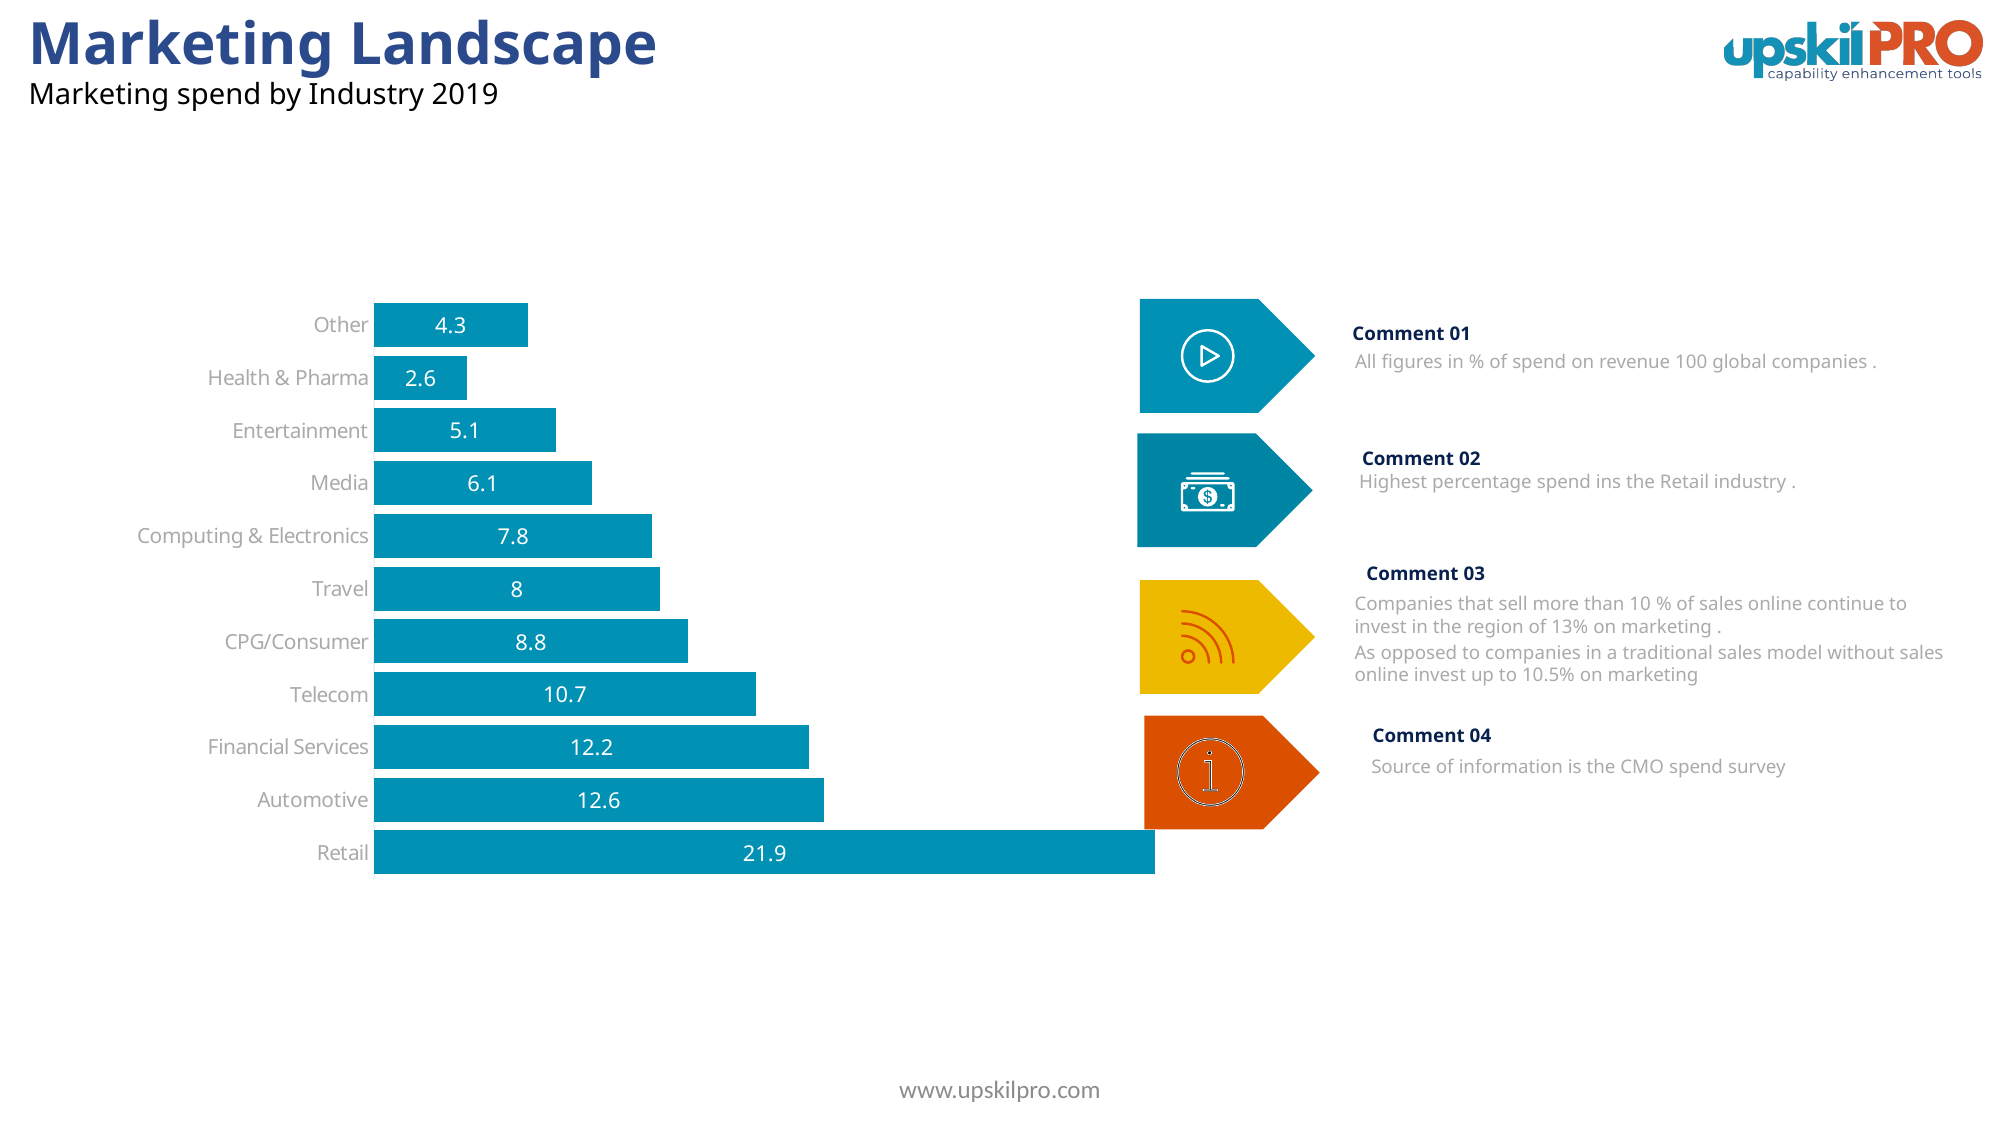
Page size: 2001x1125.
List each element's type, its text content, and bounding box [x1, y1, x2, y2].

chart [60, 265, 1266, 881]
text_box Comment 03 [1351, 554, 1500, 588]
text_box [1266, 718, 1320, 827]
picture [1724, 20, 1983, 81]
footer www.upskilpro.com [662, 1058, 1338, 1119]
picture [1168, 729, 1253, 815]
text_box All figures in % of spend on revenue 100 global companies . [1347, 345, 1891, 380]
text_box Comment 01 [1337, 314, 1486, 352]
text_box Comment 04 [1357, 715, 1507, 754]
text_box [1137, 433, 1313, 548]
text_box Companies that sell more than 10 % of sales online continue to invest in the region of 13% on marketing . As opposed to companies in a traditional sales model without sales online invest up to 10.5% on marketing [1346, 588, 1955, 694]
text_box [1139, 580, 1316, 694]
text_box Marketing Landscape Marketing spend by Industry 2019 [13, 0, 1067, 119]
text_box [1139, 298, 1316, 413]
text_box Comment 02 [1347, 439, 1496, 477]
text_box Source of information is the CMO spend survey [1363, 750, 1888, 785]
text_box Highest percentage spend ins the Retail industry . [1351, 466, 1867, 501]
